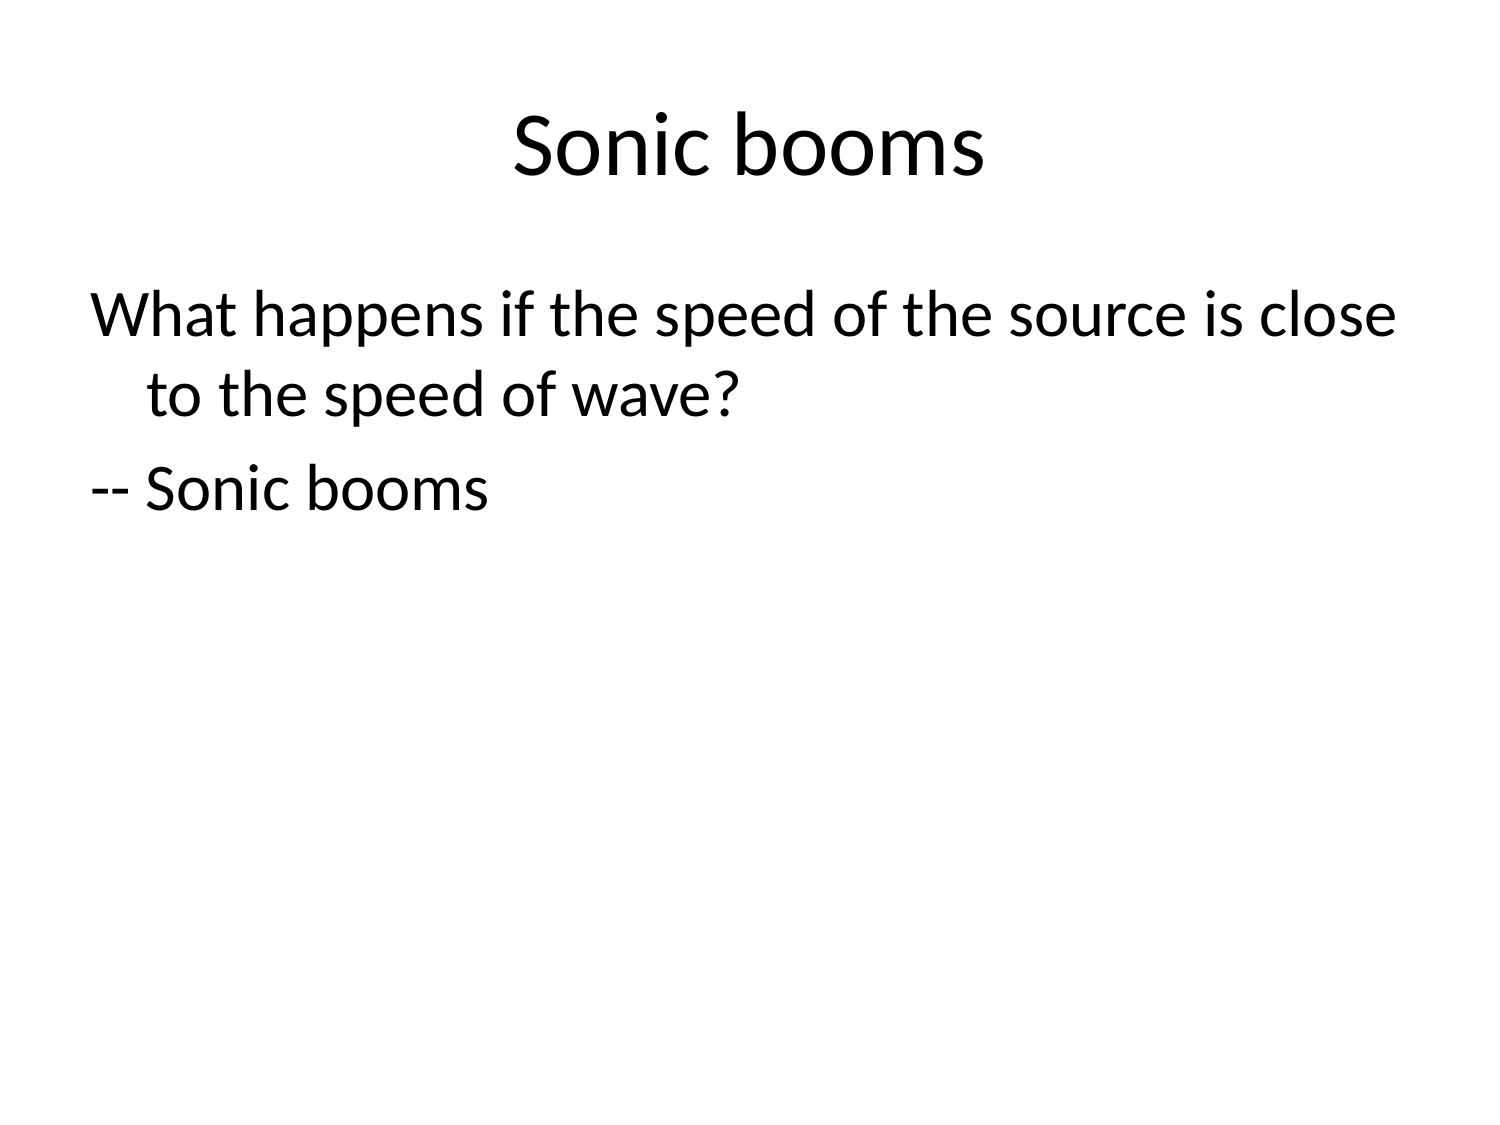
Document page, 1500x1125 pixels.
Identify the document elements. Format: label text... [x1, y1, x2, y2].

title Sonic booms [75, 45, 1425, 233]
list What happens if the speed of the source is close to the speed of wave? -- Sonic booms [75, 262, 1425, 1005]
